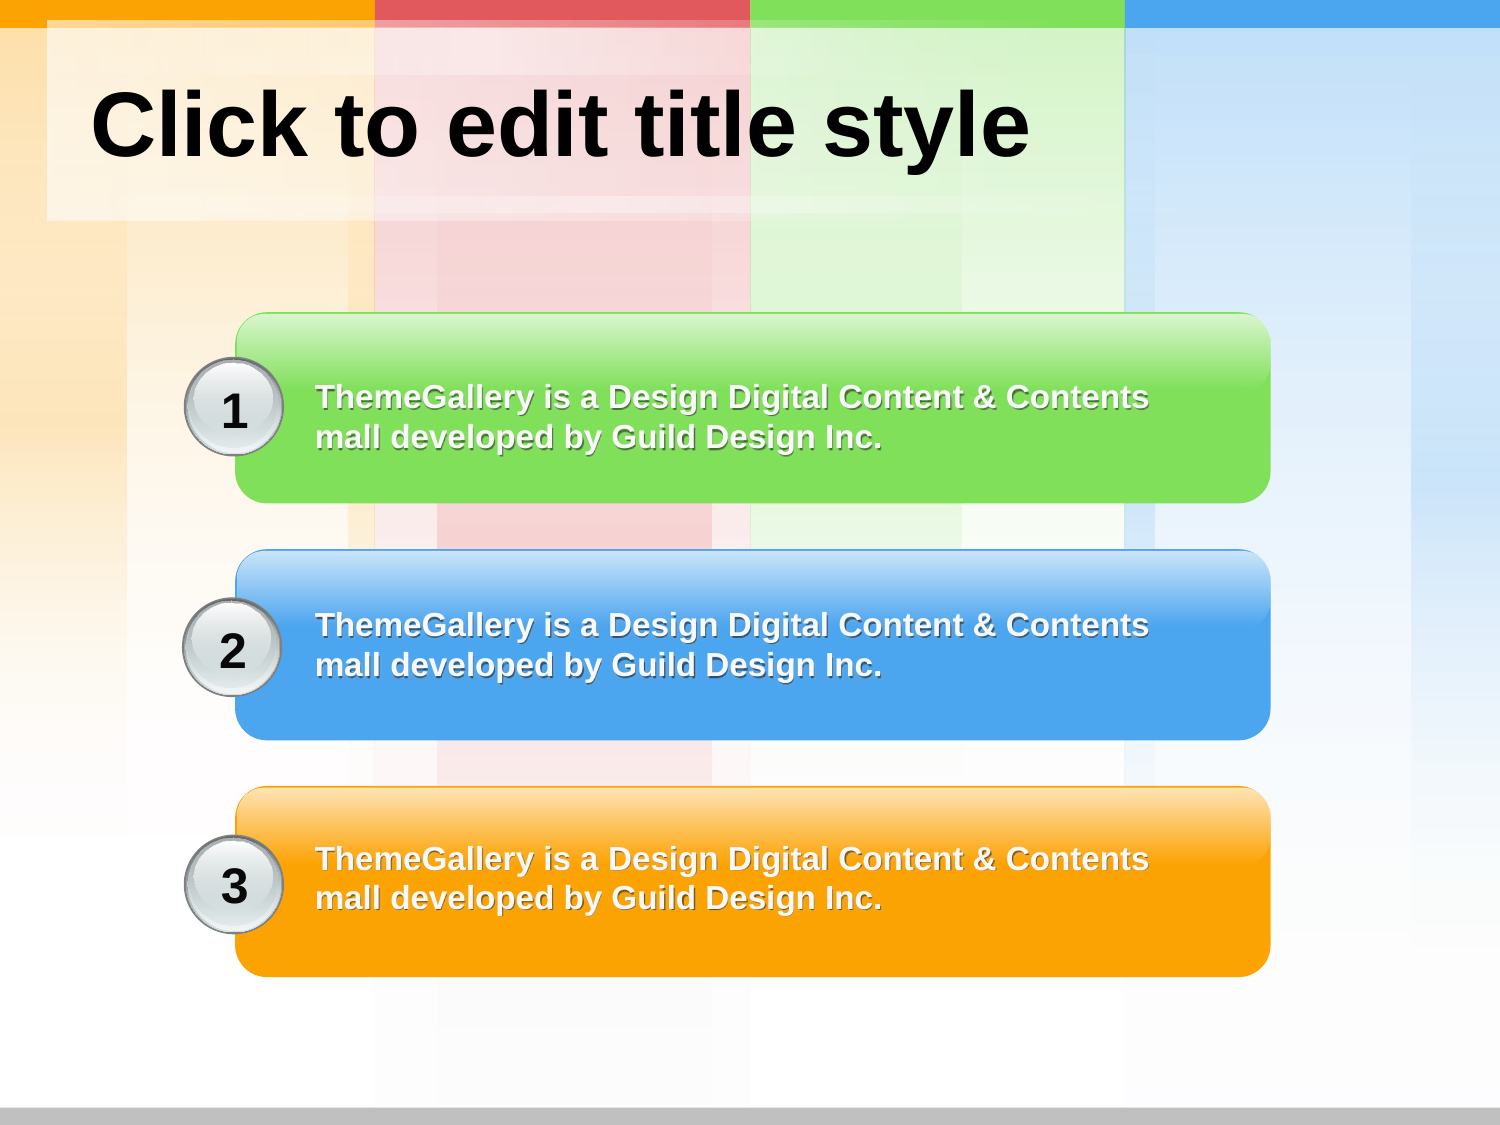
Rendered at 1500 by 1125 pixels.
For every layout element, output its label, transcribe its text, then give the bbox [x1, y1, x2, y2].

title Click to edit title style [75, 42, 1275, 198]
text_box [235, 549, 1271, 741]
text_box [235, 312, 1271, 504]
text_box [183, 356, 285, 457]
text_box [183, 834, 285, 935]
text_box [181, 597, 283, 698]
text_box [235, 785, 1271, 978]
